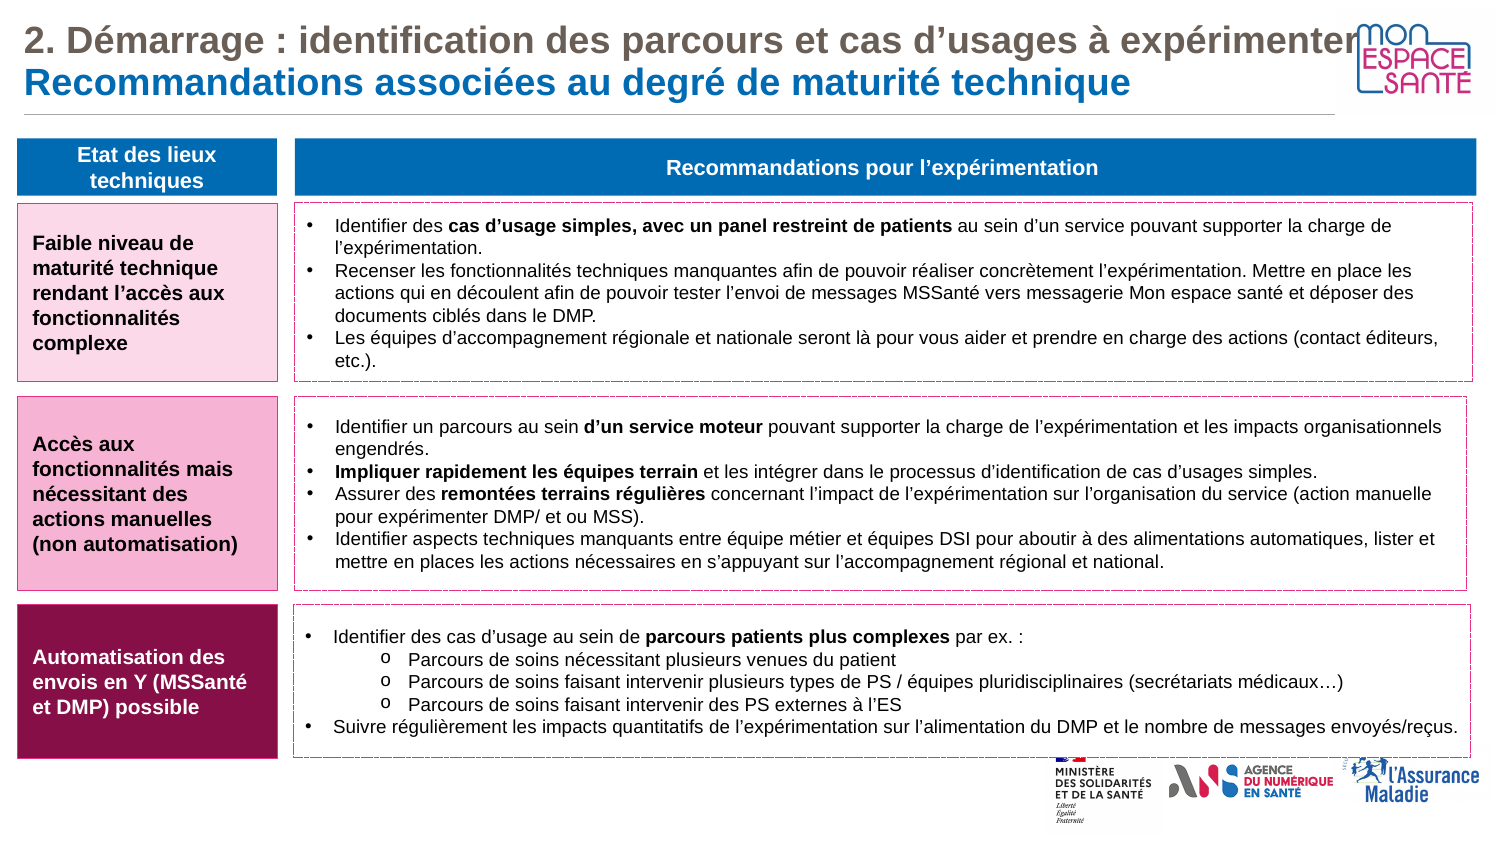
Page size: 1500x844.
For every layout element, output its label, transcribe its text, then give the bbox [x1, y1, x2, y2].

text_box Identifier des cas d’usage au sein de parcours patients plus complexes par ex. : Parcours de soins nécessitant plusieurs venues du patient Parcours de soins faisant intervenir plusieurs types de PS / équipes pluridisciplinaires (secrétariats médicaux…) Parcours de soins faisant intervenir des PS externes à l’ES Suivre régulièrement les impacts quantitatifs de l’expérimentation sur l’alimentation du DMP et le nombre de messages envoyés/reçus. [293, 604, 1471, 758]
title 2. Démarrage : identification des parcours et cas d’usages à expérimenter Recommandations associées au degré de maturité technique [23, 14, 1365, 103]
text_box Identifier des cas d’usage simples, avec un panel restreint de patients au sein d’un service pouvant supporter la charge de l’expérimentation. Recenser les fonctionnalités techniques manquantes afin de pouvoir réaliser concrètement l’expérimentation. Mettre en place les actions qui en découlent afin de pouvoir tester l’envoi de messages MSSanté vers messagerie Mon espace santé et déposer des documents ciblés dans le DMP. Les équipes d’accompagnement régionale et nationale seront là pour vous aider et prendre en charge des actions (contact éditeurs, etc.). [294, 202, 1473, 382]
text_box Recommandations pour l’expérimentation [293, 136, 1479, 198]
text_box Faible niveau de maturité technique rendant l’accès aux fonctionnalités complexe [16, 201, 279, 384]
picture [1045, 758, 1164, 834]
text_box Accès aux fonctionnalités mais nécessitant des actions manuelles (non automatisation) [16, 394, 279, 592]
text_box Etat des lieux techniques [15, 136, 279, 198]
text_box Identifier un parcours au sein d’un service moteur pouvant supporter la charge de l’expérimentation et les impacts organisationnels engendrés. Impliquer rapidement les équipes terrain et les intégrer dans le processus d’identification de cas d’usages simples. Assurer des remontées terrains régulières concernant l’impact de l’expérimentation sur l’organisation du service (action manuelle pour expérimenter DMP/ et ou MSS). Identifier aspects techniques manquants entre équipe métier et équipes DSI pour aboutir à des alimentations automatiques, lister et mettre en places les actions nécessaires en s’appuyant sur l’accompagnement régional et national. [294, 396, 1467, 591]
picture [1169, 740, 1493, 811]
text_box Automatisation des envois en Y (MSSanté et DMP) possible [16, 602, 279, 760]
